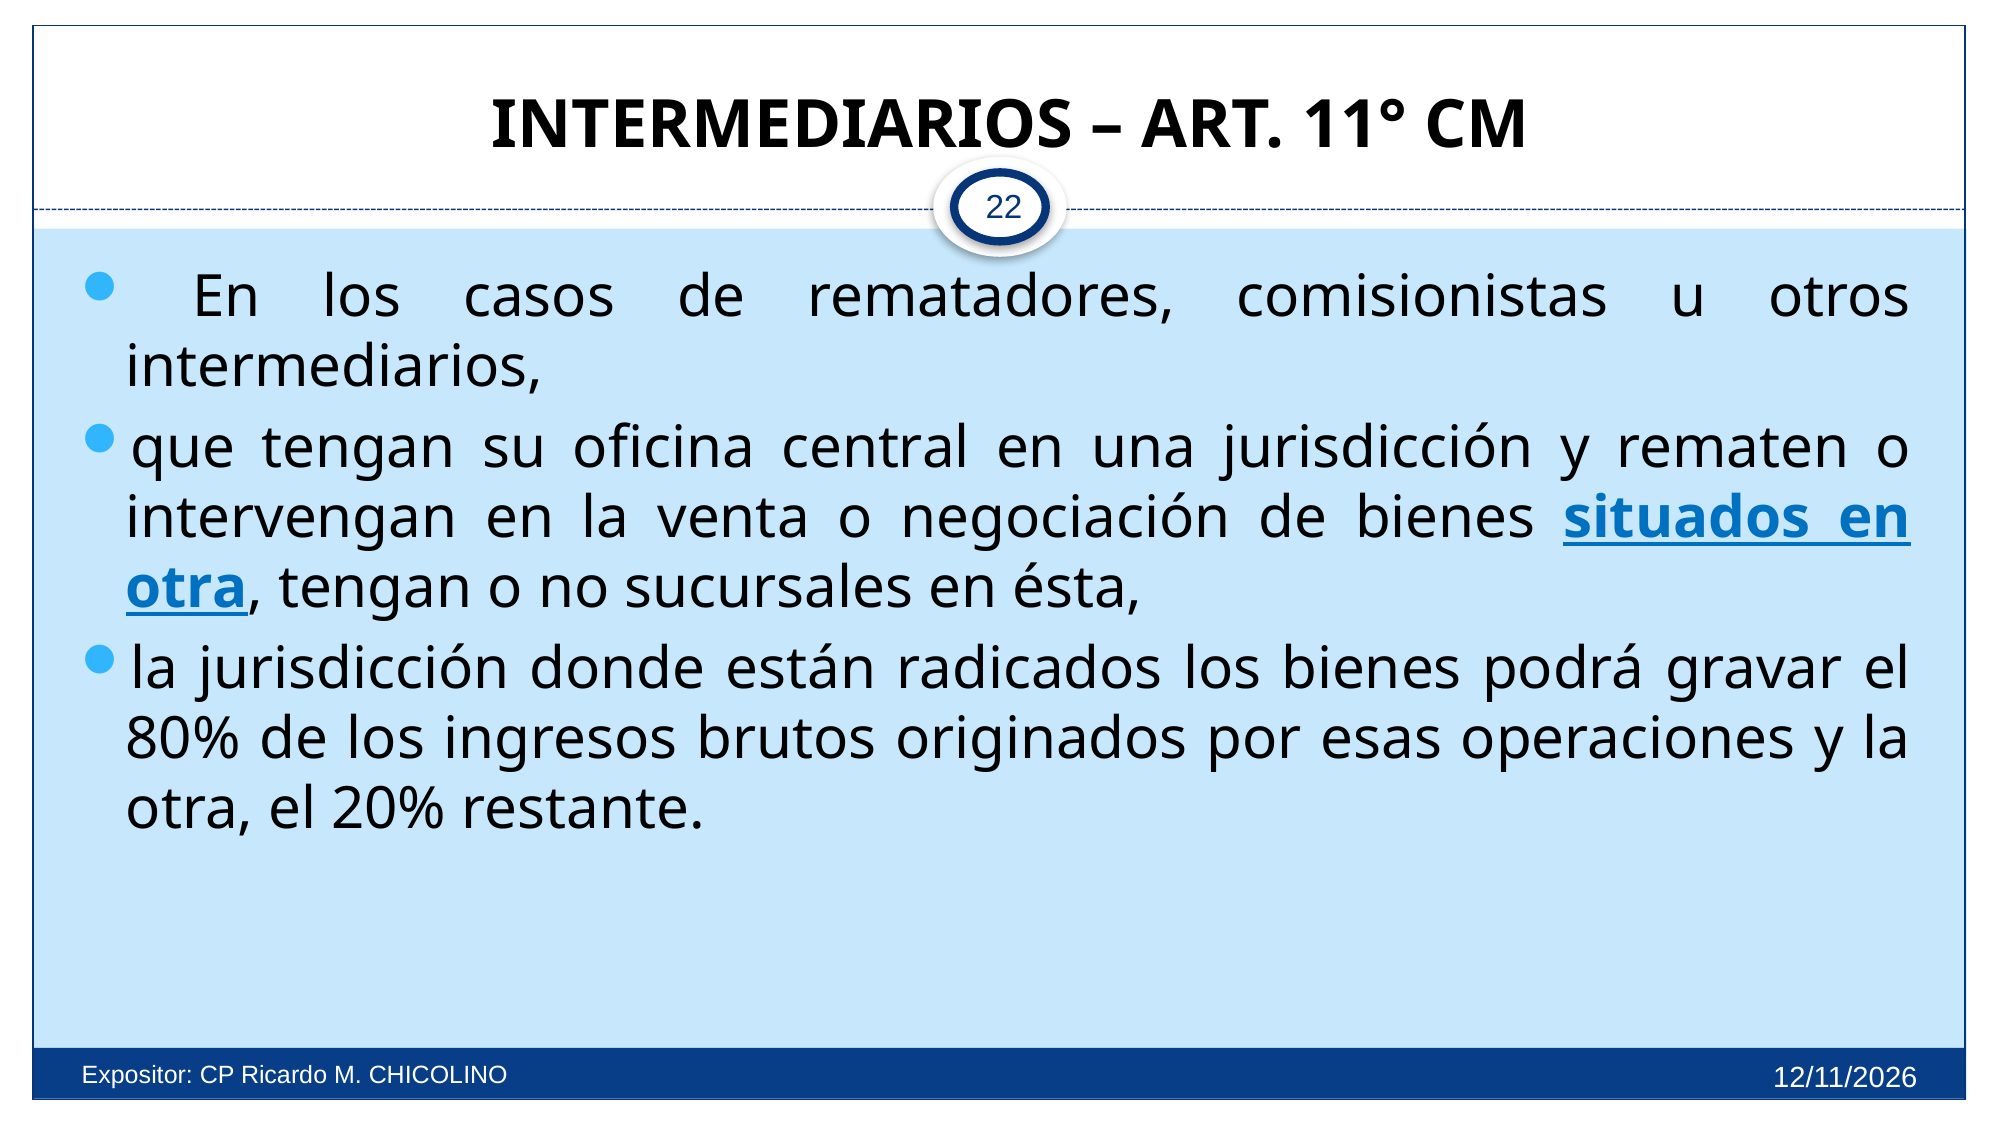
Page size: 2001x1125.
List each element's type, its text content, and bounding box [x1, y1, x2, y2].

title INTERMEDIARIOS – ART. 11° CM [324, 0, 1697, 169]
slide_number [1266, 1050, 1933, 1111]
list En los casos de rematadores, comisionistas u otros intermediarios, que tengan su oficina central en una jurisdicción y rematen o intervengan en la venta o negociación de bienes situados en otra, tengan o no sucursales en ésta, la jurisdicción donde están radicados los bienes podrá gravar el 80% de los ingresos brutos originados por esas operaciones y la otra, el 20% restante. [66, 250, 1926, 1001]
footer Expositor: CP Ricardo M. CHICOLINO [66, 1051, 850, 1112]
slide_number 22 [954, 168, 1055, 241]
